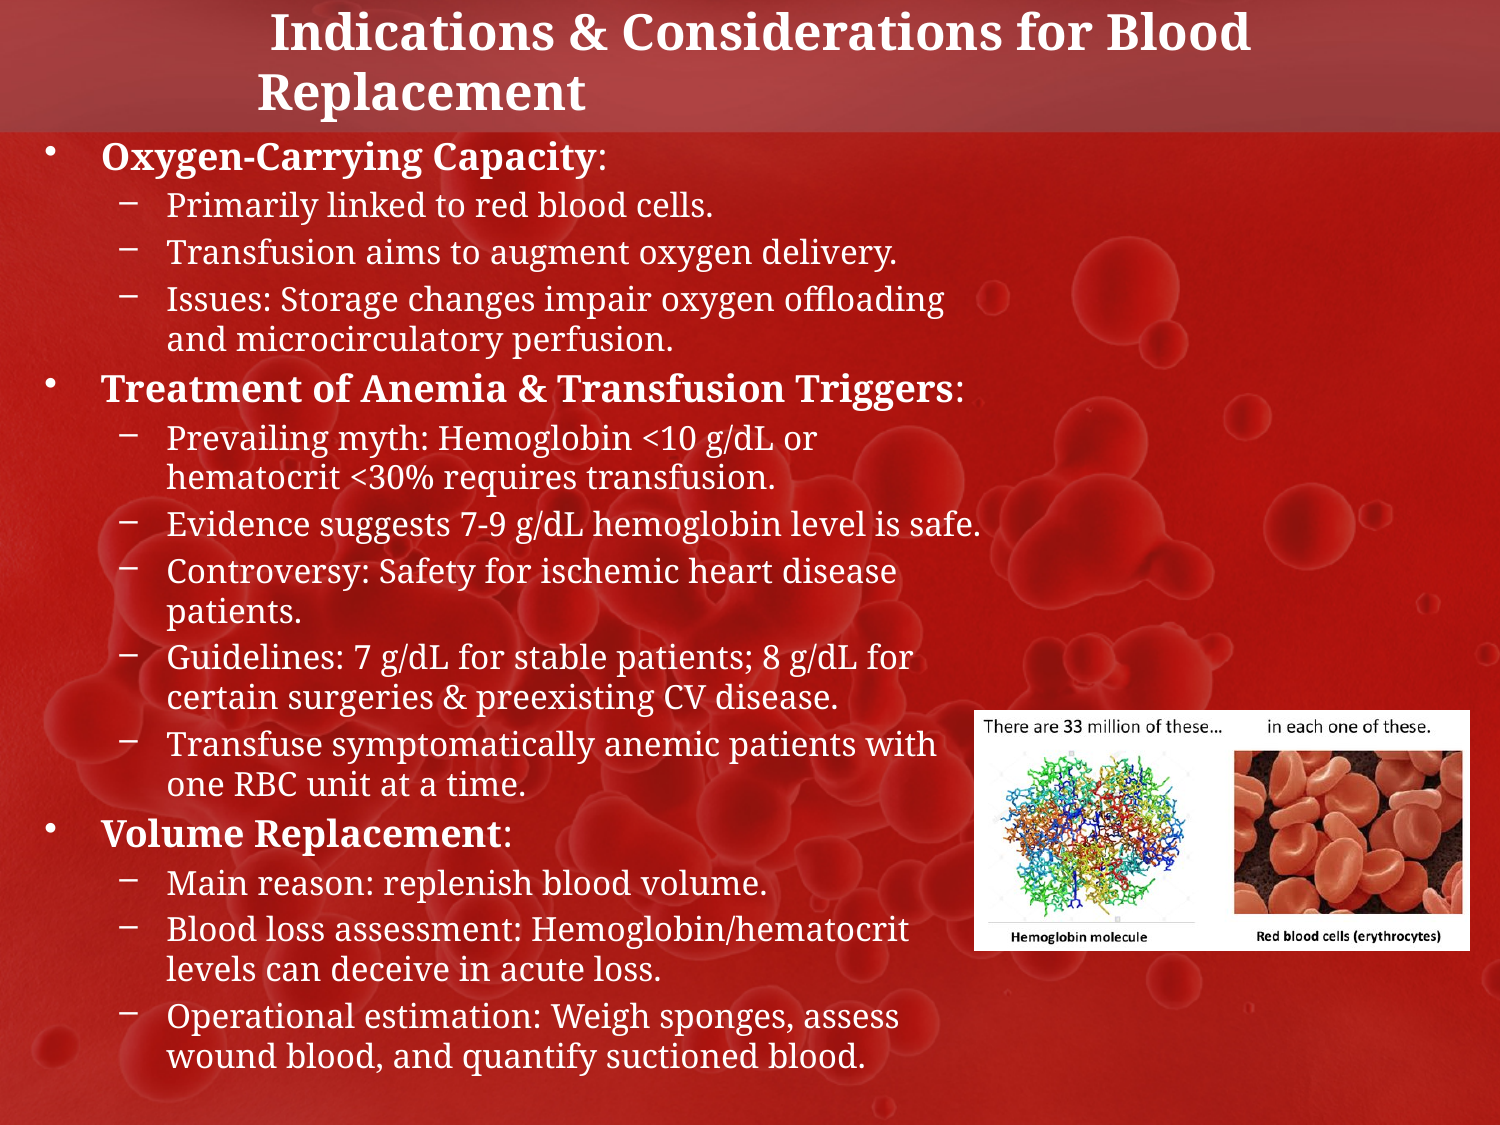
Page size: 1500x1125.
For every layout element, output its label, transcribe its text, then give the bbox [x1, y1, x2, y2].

title Indications & Considerations for Blood Replacement [241, 18, 1448, 103]
list Oxygen-Carrying Capacity: Primarily linked to red blood cells. Transfusion aims to augment oxygen delivery. Issues: Storage changes impair oxygen offloading and microcirculatory perfusion. Treatment of Anemia & Transfusion Triggers: Prevailing myth: Hemoglobin <10 g/dL or hematocrit <30% requires transfusion. Evidence suggests 7-9 g/dL hemoglobin level is safe. Controversy: Safety for ischemic heart disease patients. Guidelines: 7 g/dL for stable patients; 8 g/dL for certain surgeries & preexisting CV disease. Transfuse symptomatically anemic patients with one RBC unit at a time. Volume Replacement: Main reason: replenish blood volume. Blood loss assessment: Hemoglobin/hematocrit levels can deceive in acute loss. Operational estimation: Weigh sponges, assess wound blood, and quantify suctioned blood. [29, 125, 1011, 1036]
picture [0, 0, 1500, 1125]
